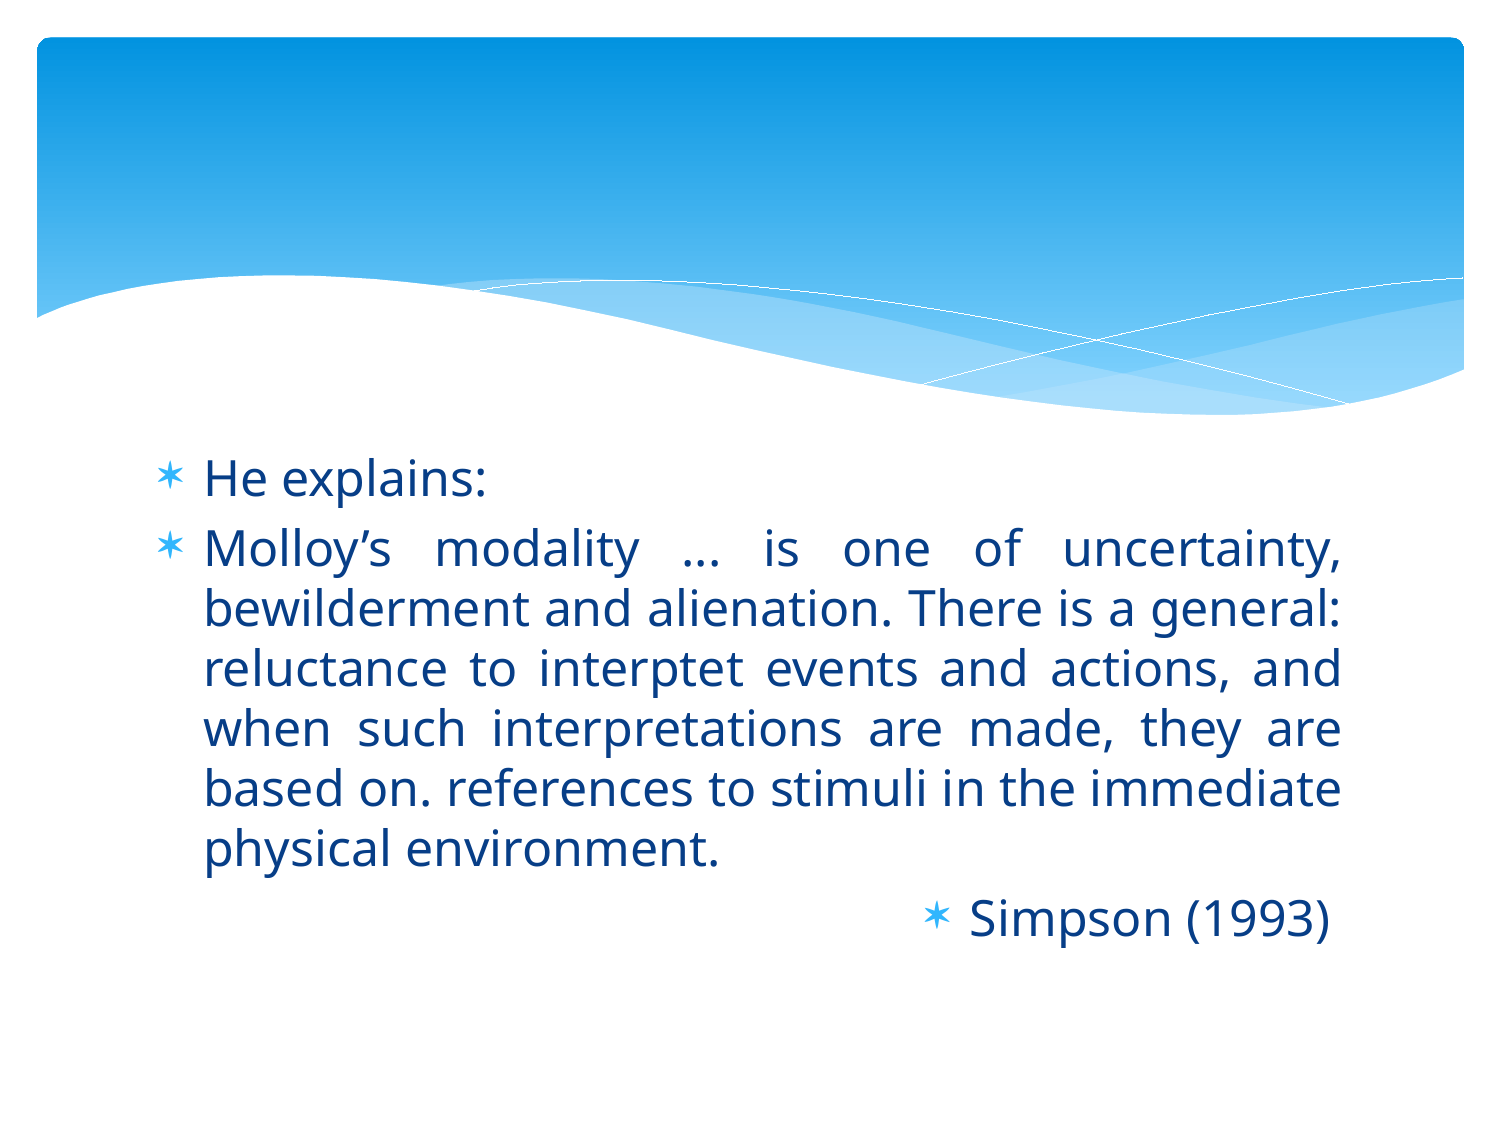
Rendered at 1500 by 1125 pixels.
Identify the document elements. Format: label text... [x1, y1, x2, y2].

list He explains: Molloy’s modality ... is one of uncertainty, bewilderment and alienation. There is a general: reluctance to interptet events and actions, and when such interpretations are made, they are based on. references to stimuli in the immediate physical environment. Simpson (1993) [143, 438, 1359, 1005]
